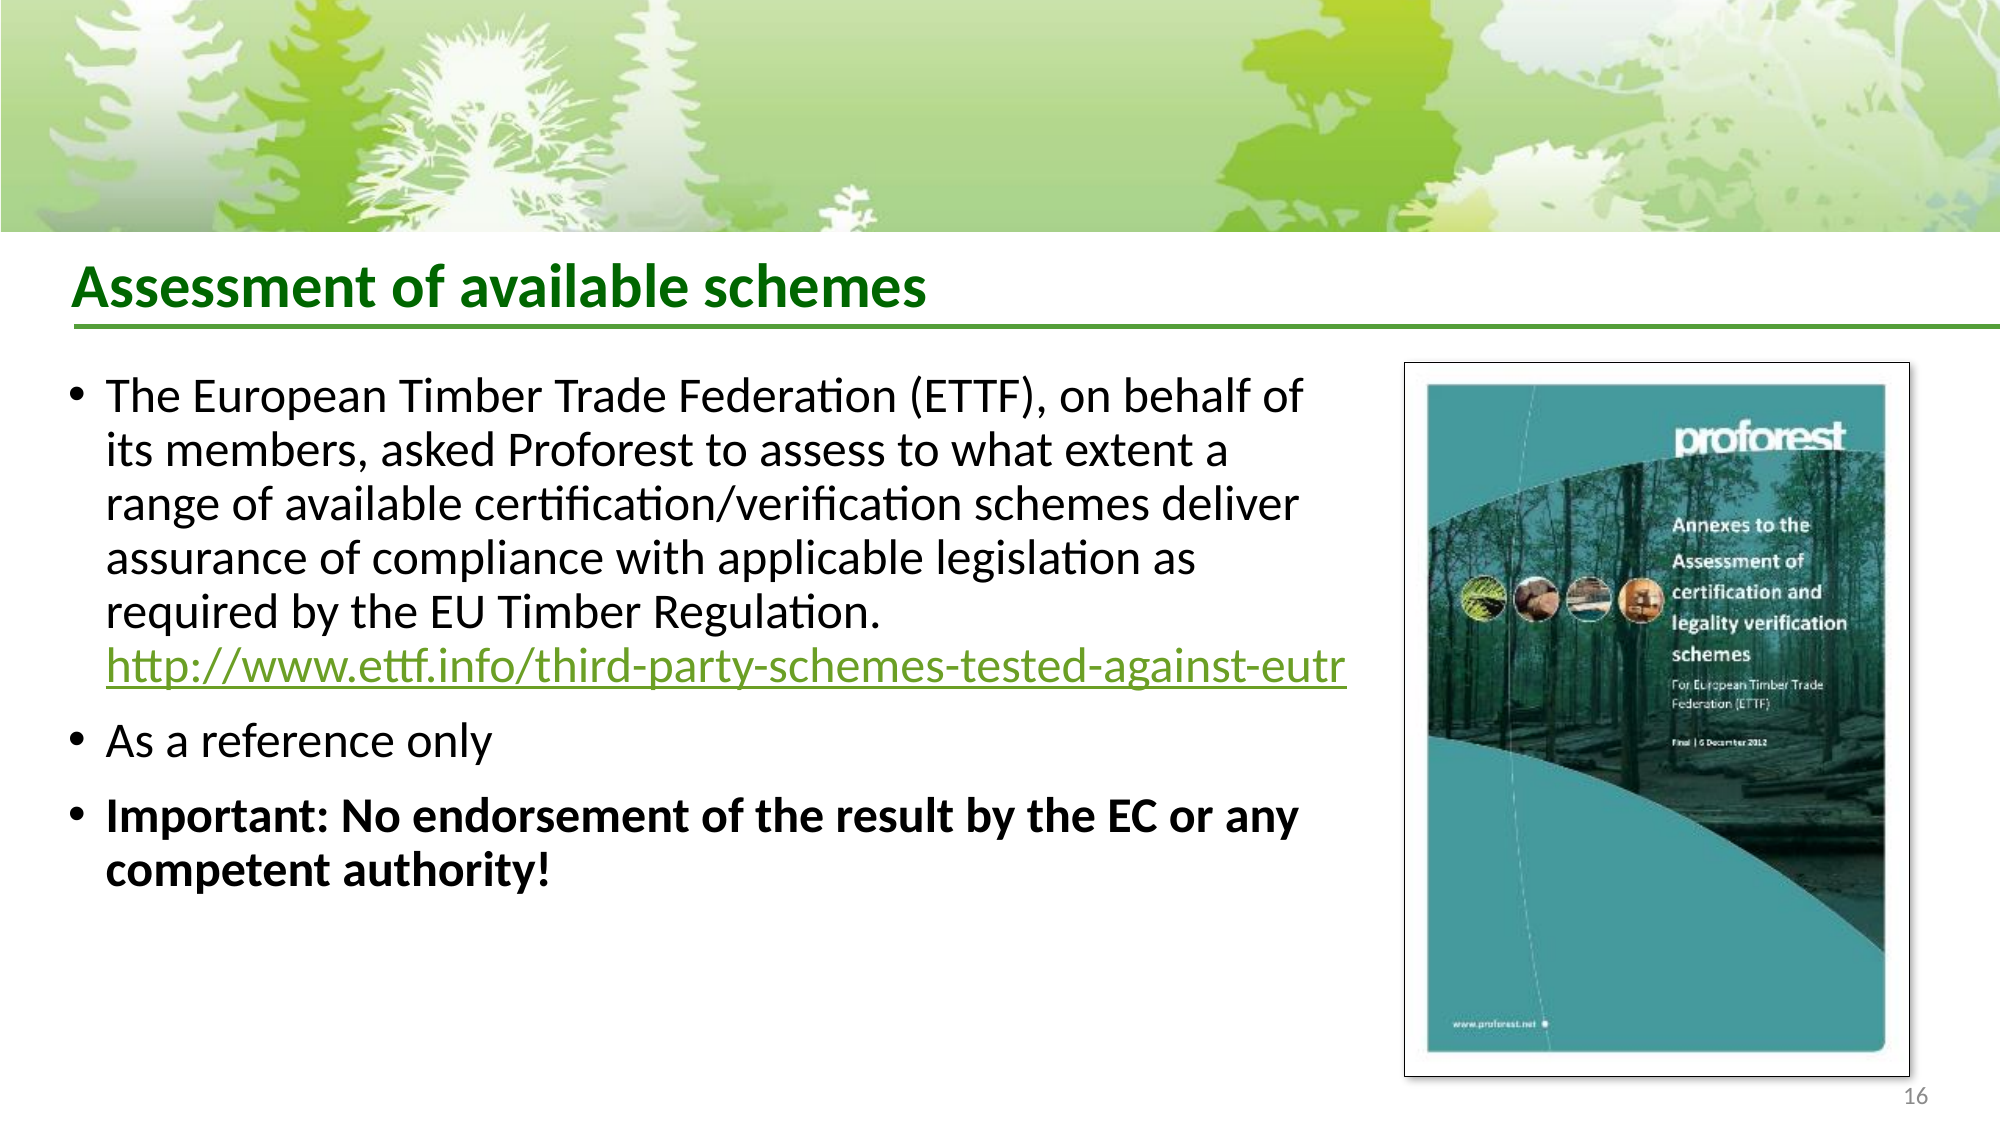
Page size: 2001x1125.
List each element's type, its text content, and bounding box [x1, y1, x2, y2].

list The European Timber Trade Federation (ETTF), on behalf of its members, asked Proforest to assess to what extent a range of available certification/verification schemes deliver assurance of compliance with applicable legislation as required by the EU Timber Regulation. http://www.ettf.info/third-party-schemes-tested-against-eutr As a reference only Important: No endorsement of the result by the EC or any competent authority! [53, 362, 1366, 1076]
title Assessment of available schemes [56, 193, 1407, 381]
slide_number 16 [1493, 1065, 1944, 1125]
picture [1404, 361, 1909, 1076]
picture [0, 0, 2000, 232]
